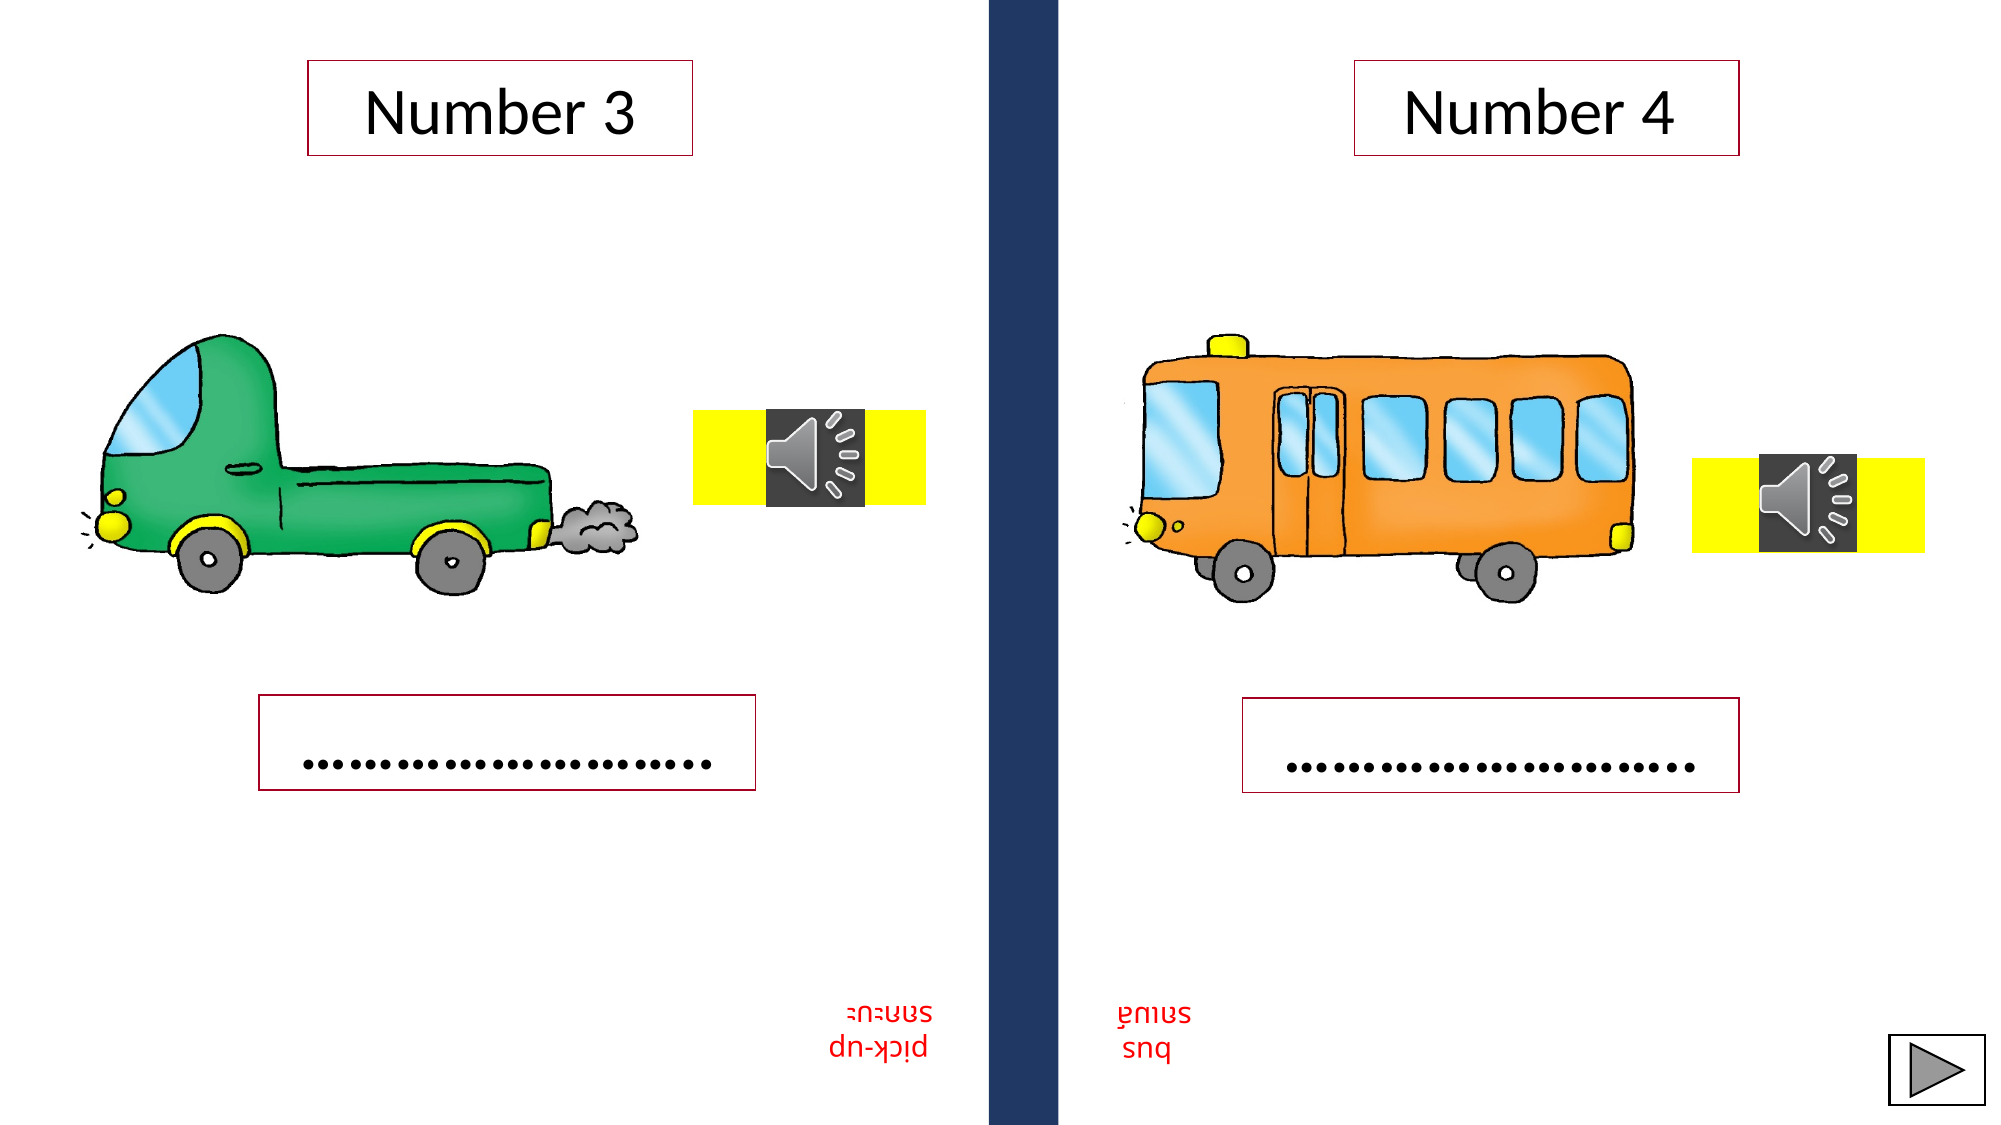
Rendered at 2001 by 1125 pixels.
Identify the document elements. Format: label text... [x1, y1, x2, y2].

table_header [693, 410, 765, 505]
text_box Number 4 [1354, 60, 1739, 156]
table_header [1692, 458, 1758, 553]
picture [1121, 316, 1647, 614]
text_box Number 3 [308, 60, 693, 156]
text_box [1888, 1034, 1986, 1106]
text_box pick-up รถกะบะ [809, 993, 948, 1078]
table_header [866, 410, 926, 505]
text_box …………………….. [259, 695, 756, 790]
text_box bus รถเมล์ [1087, 994, 1207, 1079]
text_box [988, 0, 1059, 1125]
table_header [1859, 458, 1925, 553]
picture [1758, 452, 1859, 553]
text_box …………………….. [1242, 697, 1739, 793]
picture [68, 316, 643, 612]
picture [765, 407, 866, 508]
